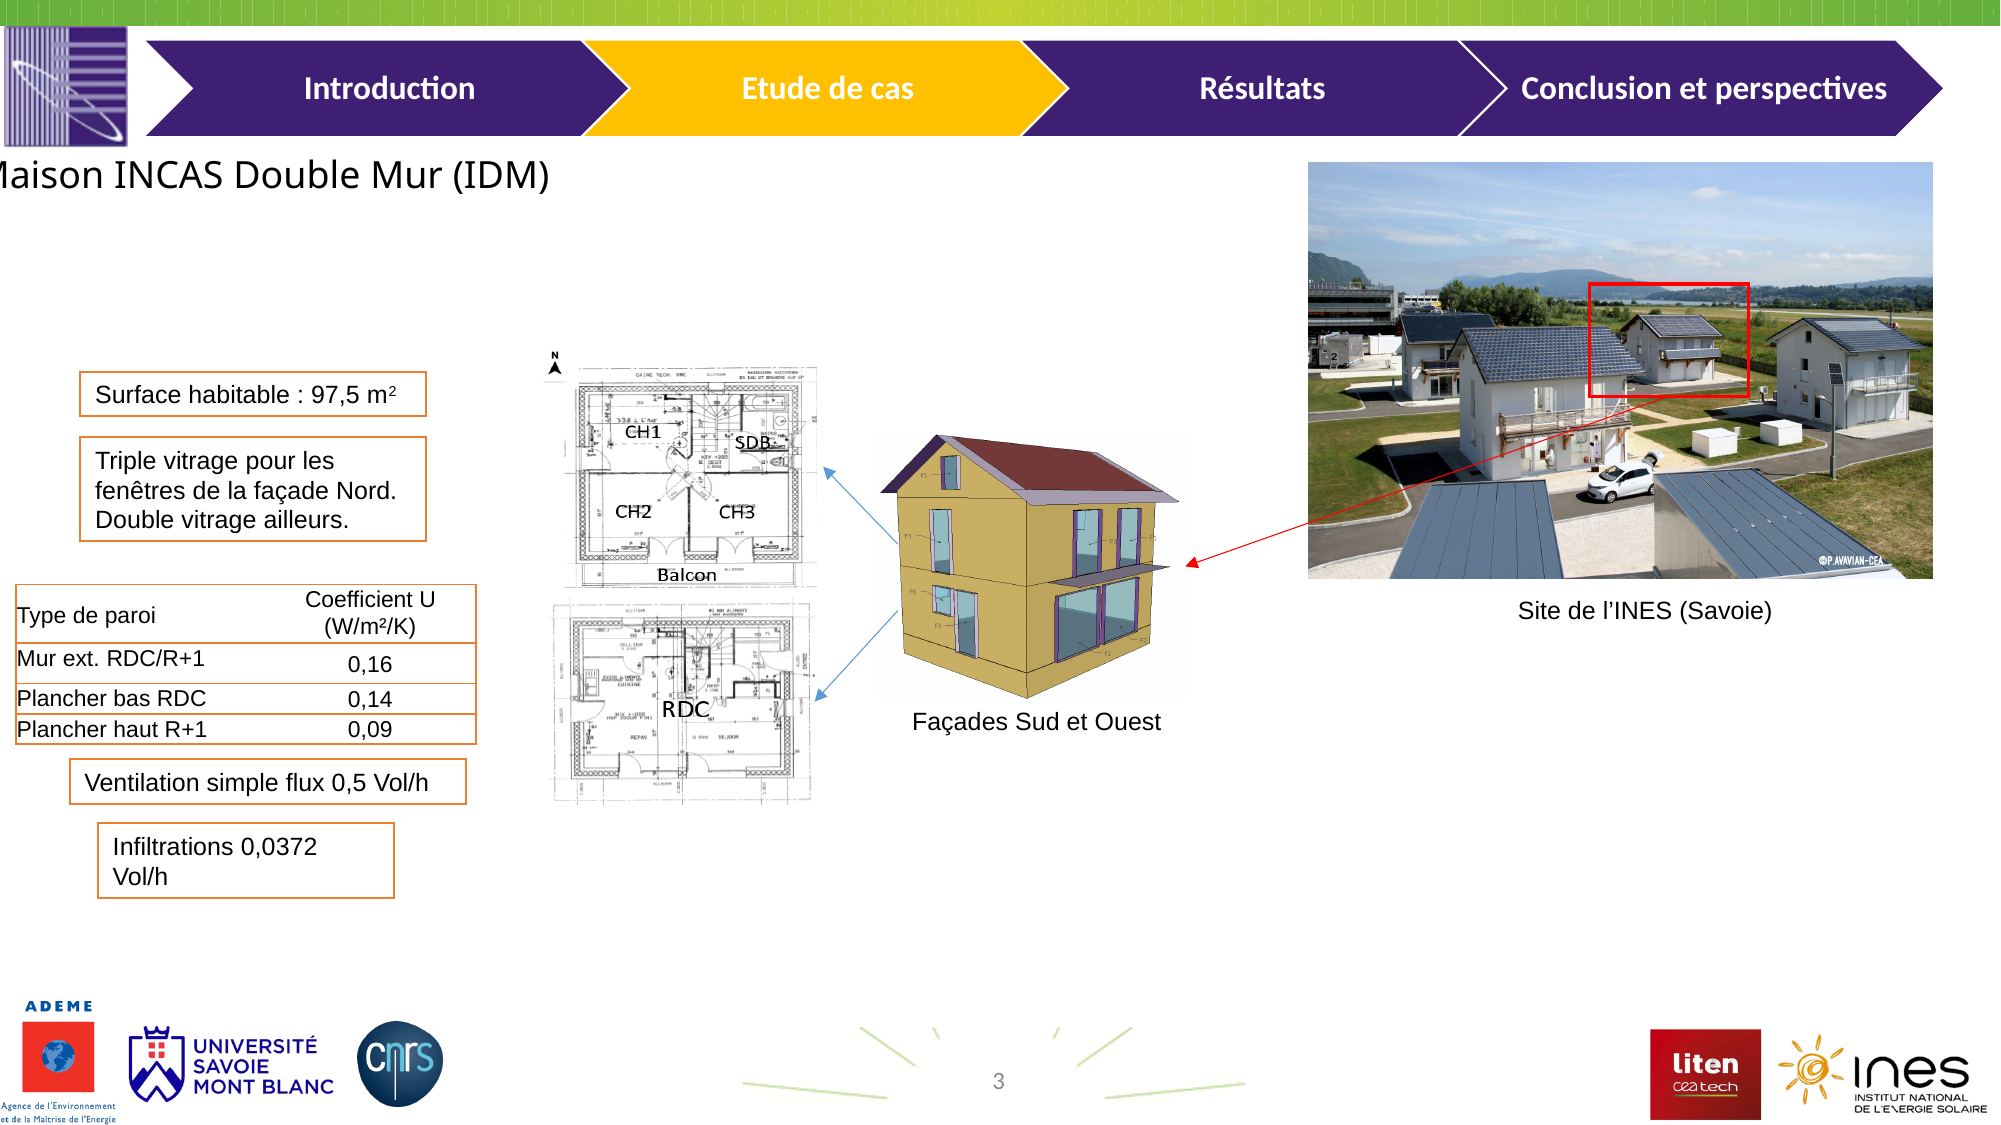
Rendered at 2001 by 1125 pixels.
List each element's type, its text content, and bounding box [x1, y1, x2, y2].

picture [539, 340, 824, 593]
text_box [1185, 396, 1669, 567]
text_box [814, 610, 898, 702]
picture [357, 1021, 443, 1107]
table_cell Plancher bas RDC [17, 684, 265, 713]
picture [710, 1004, 1264, 1105]
text_box Site de l’INES (Savoie) [1450, 586, 1840, 633]
picture [0, 999, 344, 1125]
table_cell Plancher haut R+1 [17, 715, 265, 743]
table_cell 0,16 [265, 644, 475, 683]
picture [1649, 1028, 1763, 1121]
text_box Maison INCAS Double Mur (IDM) [0, 143, 565, 204]
table_cell Mur ext. RDC/R+1 [17, 644, 265, 683]
table_cell 0,09 [265, 715, 475, 743]
picture [1771, 1028, 1994, 1119]
table_cell 0,14 [265, 684, 475, 713]
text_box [823, 466, 898, 544]
picture [1308, 162, 1933, 579]
text_box Triple vitrage pour les fenêtres de la façade Nord. Double vitrage ailleurs. [79, 436, 427, 542]
table_header Type de paroi [17, 585, 265, 642]
table_header Coefficient U (W/m²/K) [265, 585, 475, 642]
slide_number 3 [955, 1049, 1042, 1110]
picture [3, 26, 128, 143]
text_box Infiltrations 0,0372 Vol/h [97, 822, 395, 899]
text_box Surface habitable : 97,5 m2 [79, 371, 427, 417]
text_box Ventilation simple flux 0,5 Vol/h [69, 758, 467, 805]
text_box Façades Sud et Ouest [897, 702, 1185, 743]
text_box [142, 39, 1946, 138]
picture [548, 596, 815, 807]
picture [874, 431, 1186, 702]
